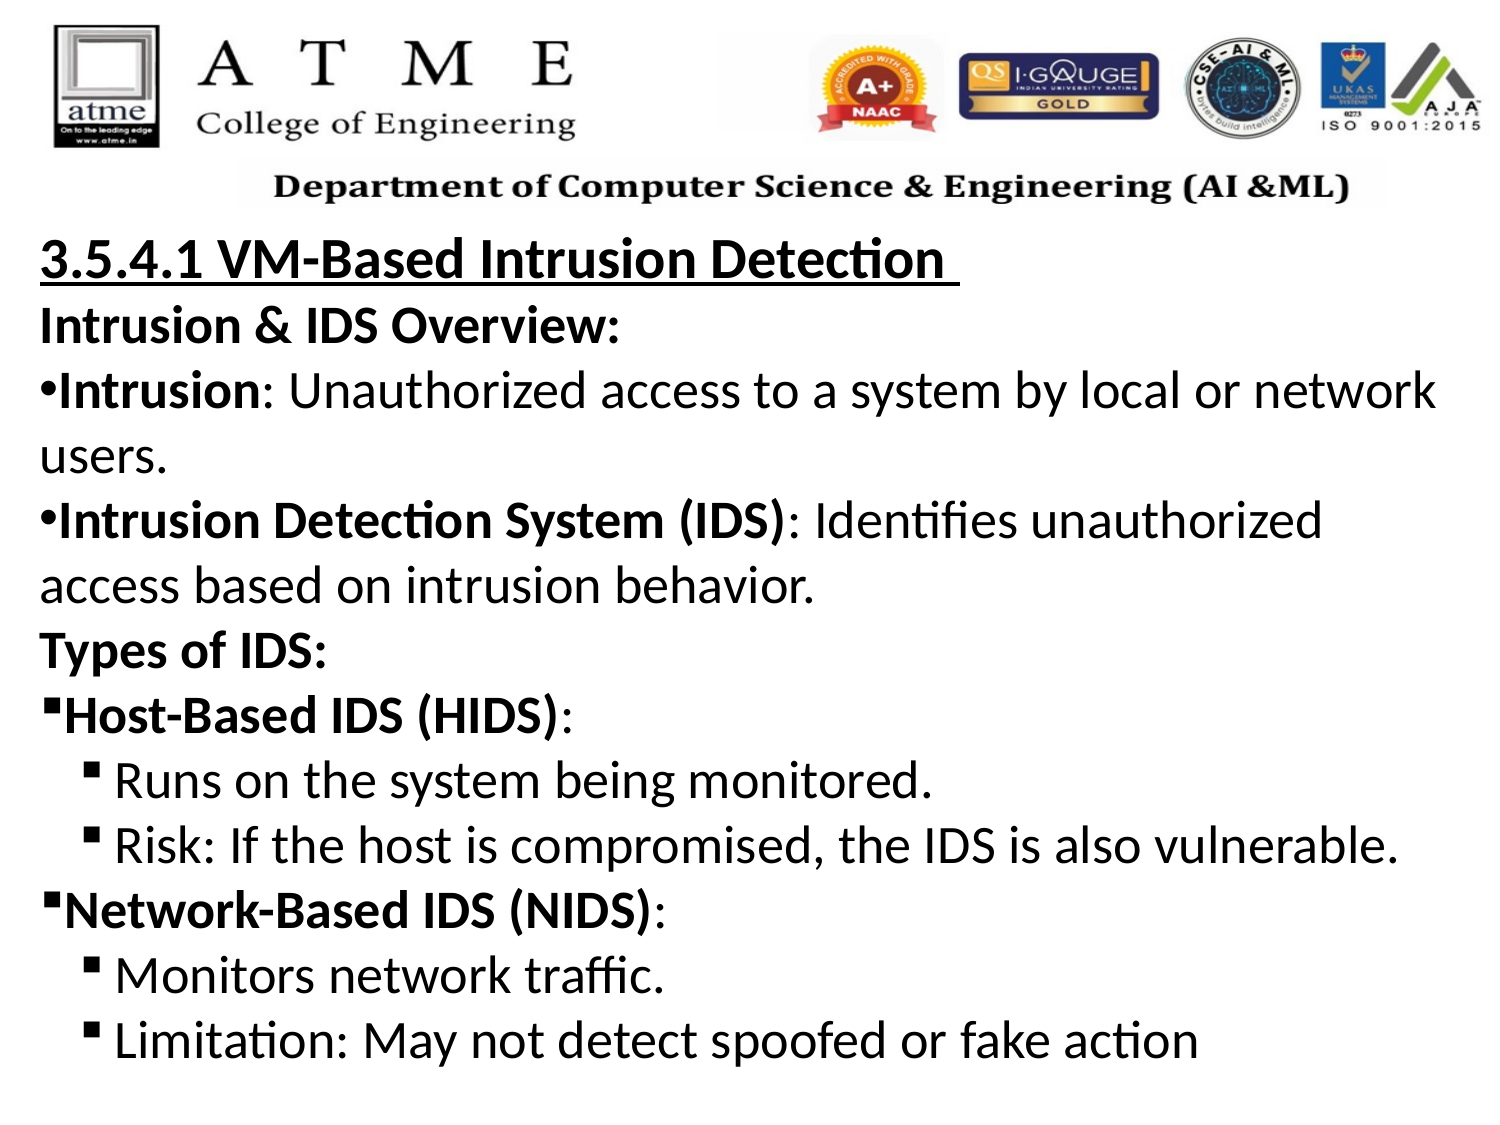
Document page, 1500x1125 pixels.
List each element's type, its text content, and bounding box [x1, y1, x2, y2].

picture [24, 0, 1500, 226]
text_box 3.5.4.1 VM-Based Intrusion Detection Intrusion & IDS Overview: Intrusion: Unauthorized access to a system by local or network users. Intrusion Detection System (IDS): Identifies unauthorized access based on intrusion behavior. Types of IDS: Host-Based IDS (HIDS): Runs on the system being monitored. Risk: If the host is compromised, the IDS is also vulnerable. Network-Based IDS (NIDS): Monitors network traffic. Limitation: May not detect spoofed or fake action [24, 233, 1475, 1077]
